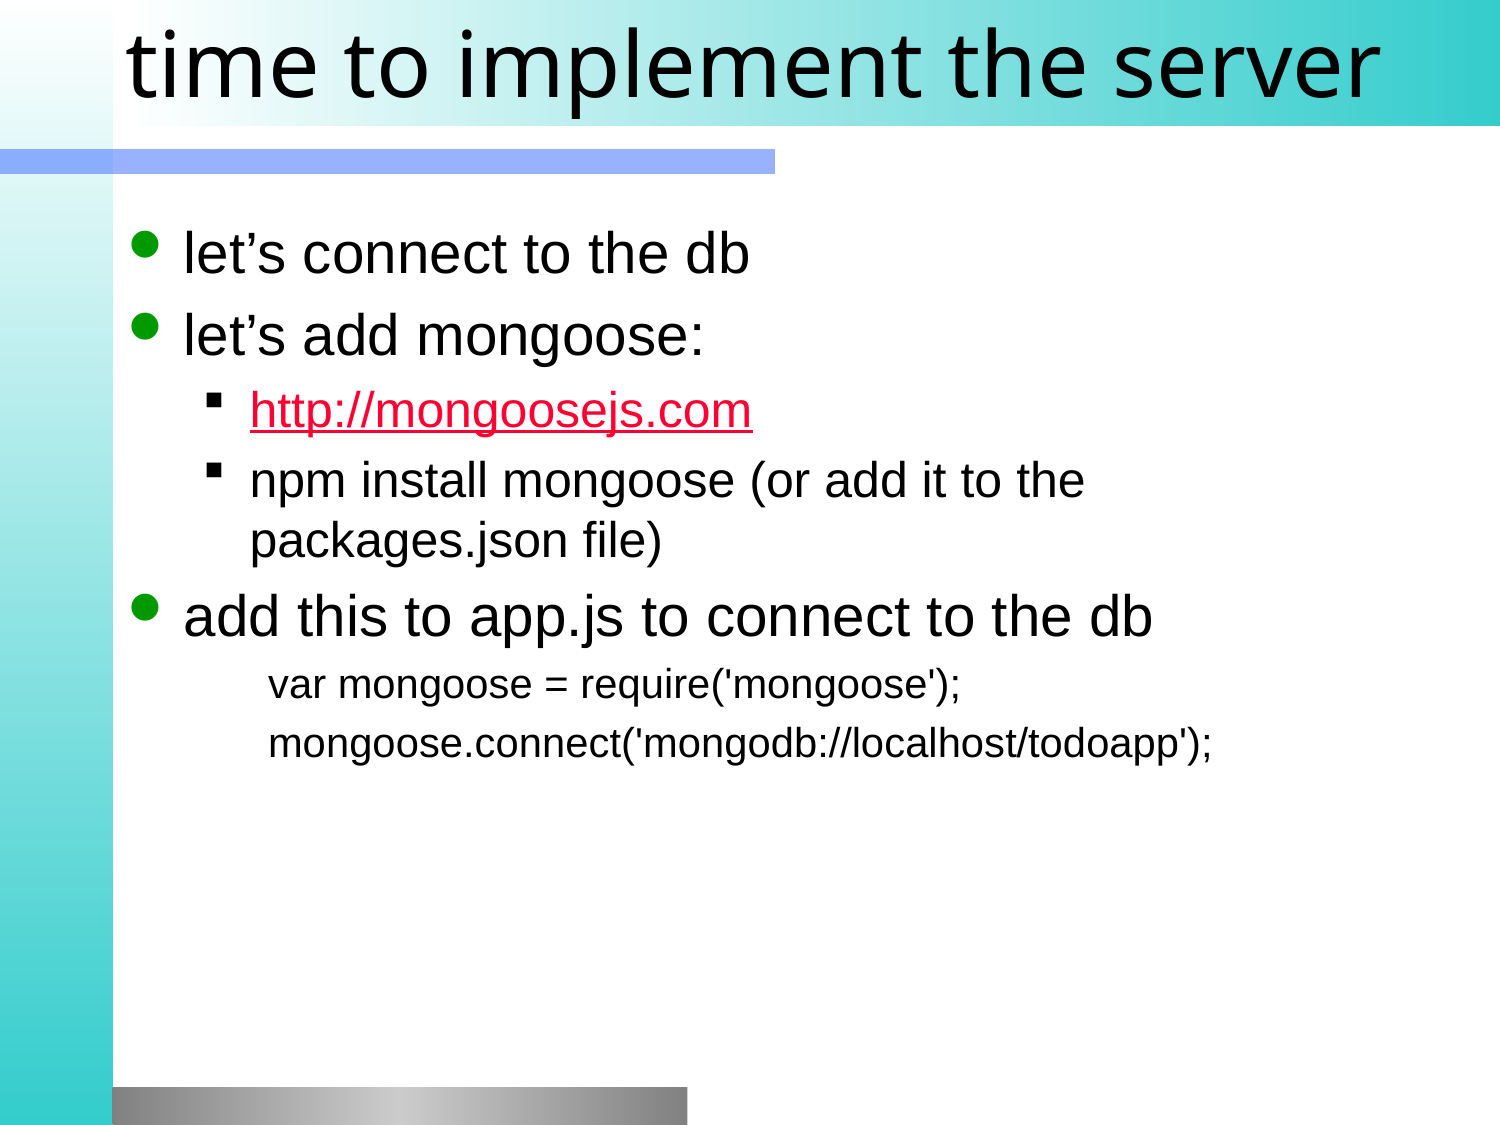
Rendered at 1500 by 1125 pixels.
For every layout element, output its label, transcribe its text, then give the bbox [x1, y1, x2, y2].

title time to implement the server [110, 0, 1424, 126]
list let’s connect to the db let’s add mongoose: http://mongoosejs.com npm install mongoose (or add it to the packages.json file) add this to app.js to connect to the db var mongoose = require('mongoose'); mongoose.connect('mongodb://localhost/todoapp'); [112, 207, 1388, 1073]
